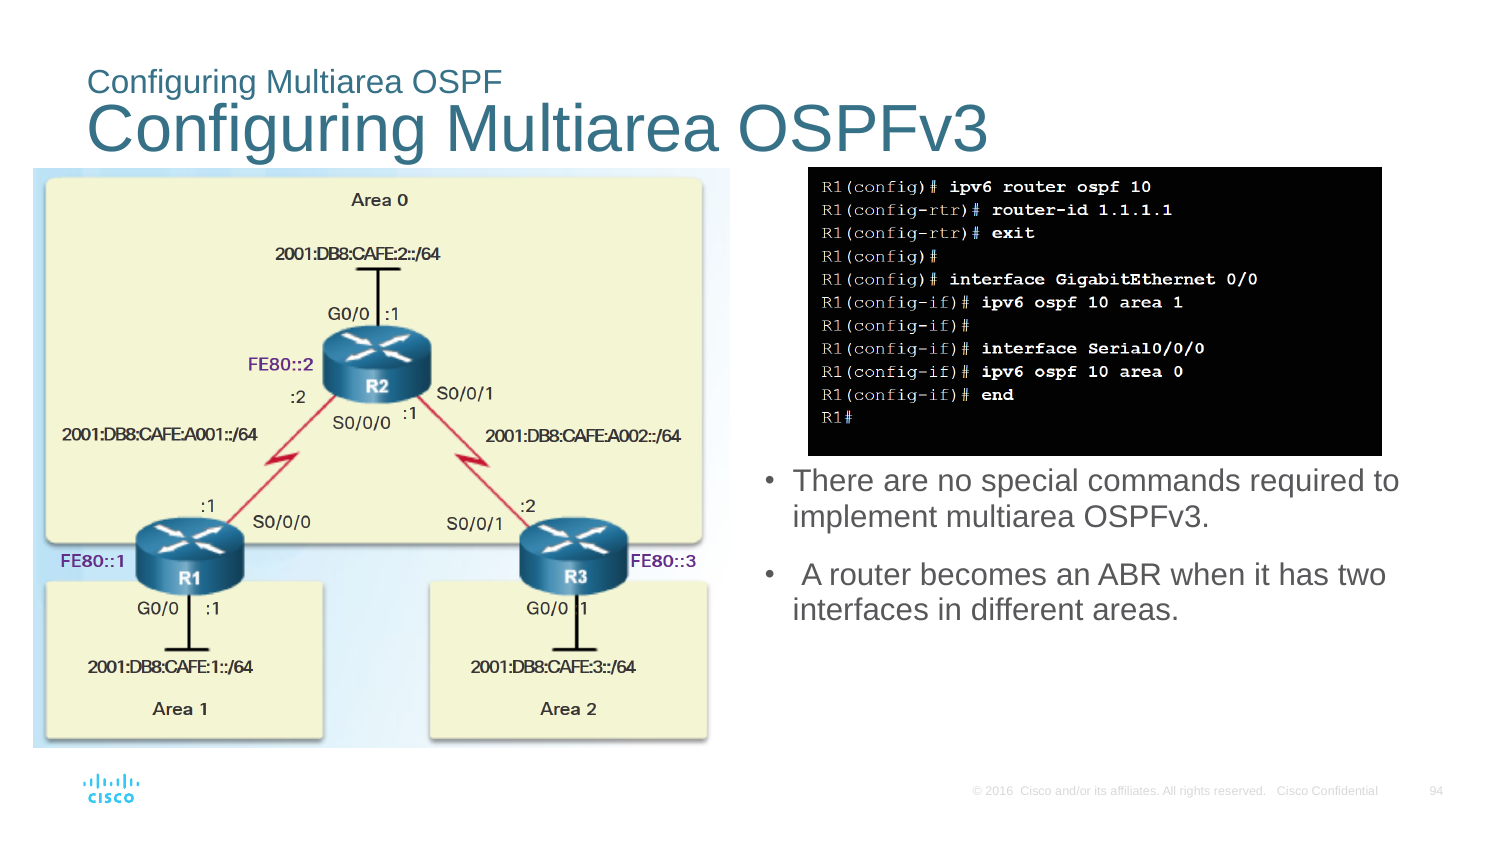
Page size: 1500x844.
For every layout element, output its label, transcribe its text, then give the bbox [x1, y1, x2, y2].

picture [808, 166, 1382, 456]
title Configuring Multiarea OSPF Configuring Multiarea OSPFv3 [71, 55, 1441, 176]
picture [33, 167, 730, 749]
list There are no special commands required to implement multiarea OSPFv3. A router becomes an ABR when it has two interfaces in different areas. [750, 455, 1450, 686]
